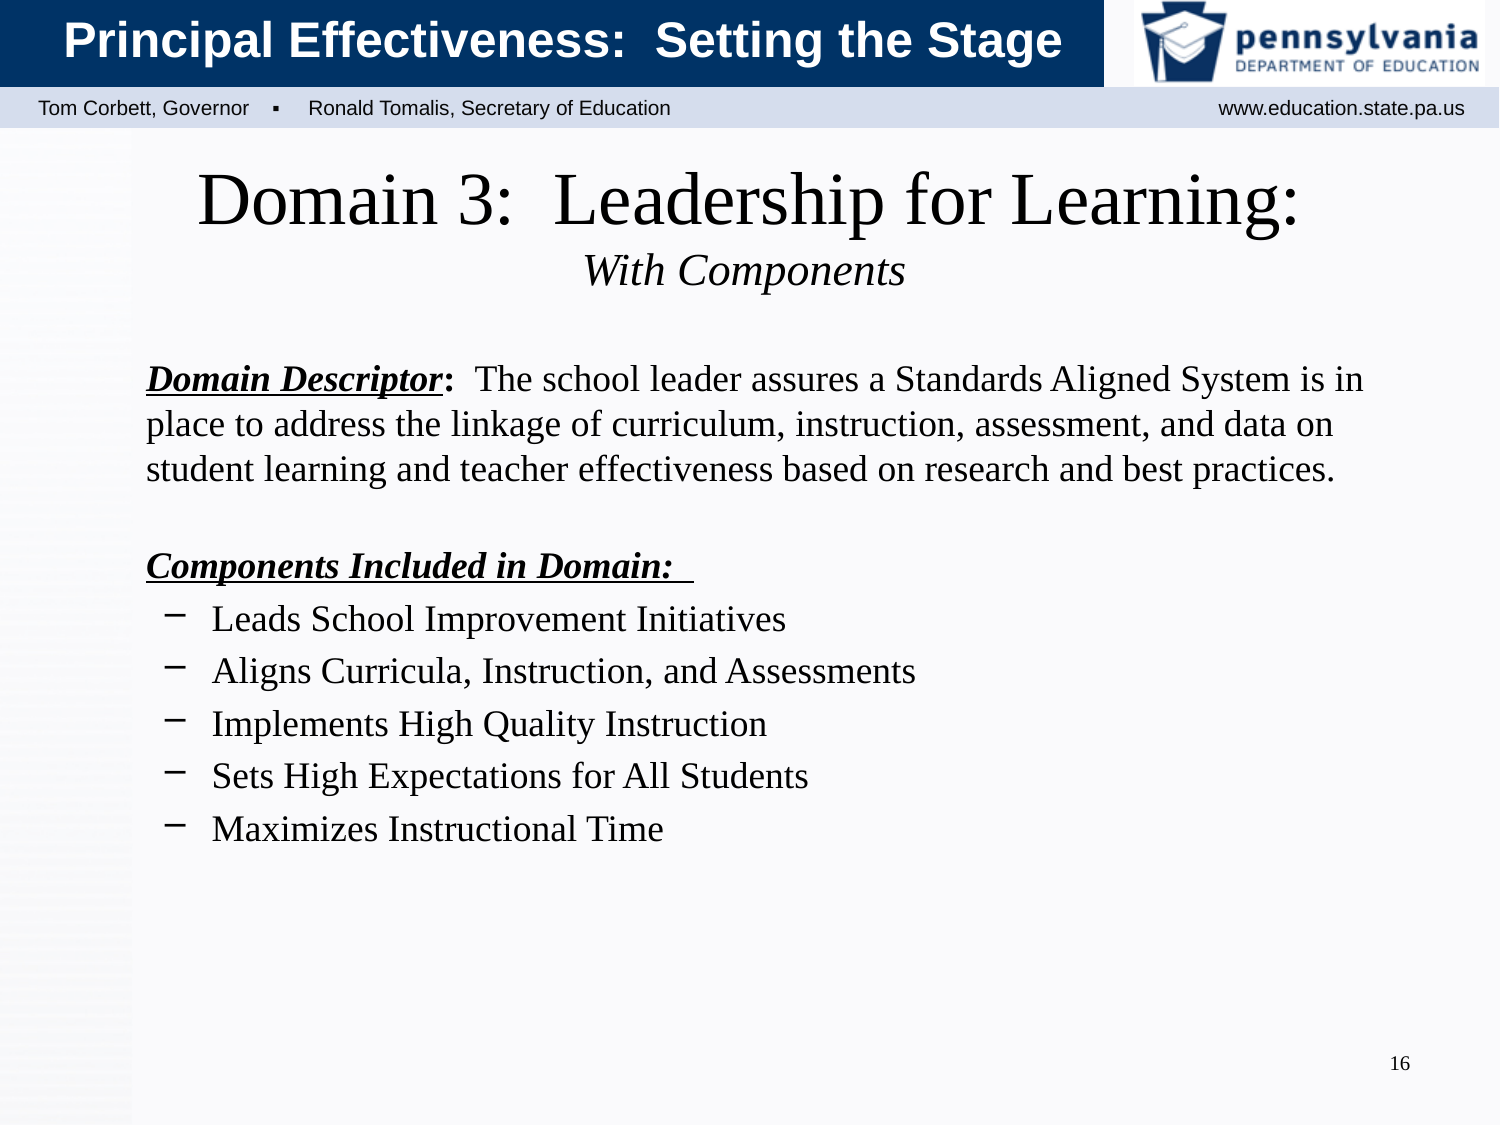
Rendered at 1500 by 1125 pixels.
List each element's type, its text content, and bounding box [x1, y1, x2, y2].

text_box 16 [1374, 1042, 1444, 1103]
list Domain Descriptor: The school leader assures a Standards Aligned System is in place to address the linkage of curriculum, instruction, assessment, and data on student learning and teacher effectiveness based on research and best practices. Components Included in Domain: Leads School Improvement Initiatives Aligns Curricula, Instruction, and Assessments Implements High Quality Instruction Sets High Expectations for All Students Maximizes Instructional Time [75, 346, 1425, 1089]
title Domain 3: Leadership for Learning: With Components [75, 142, 1425, 294]
picture [0, 0, 1500, 1125]
